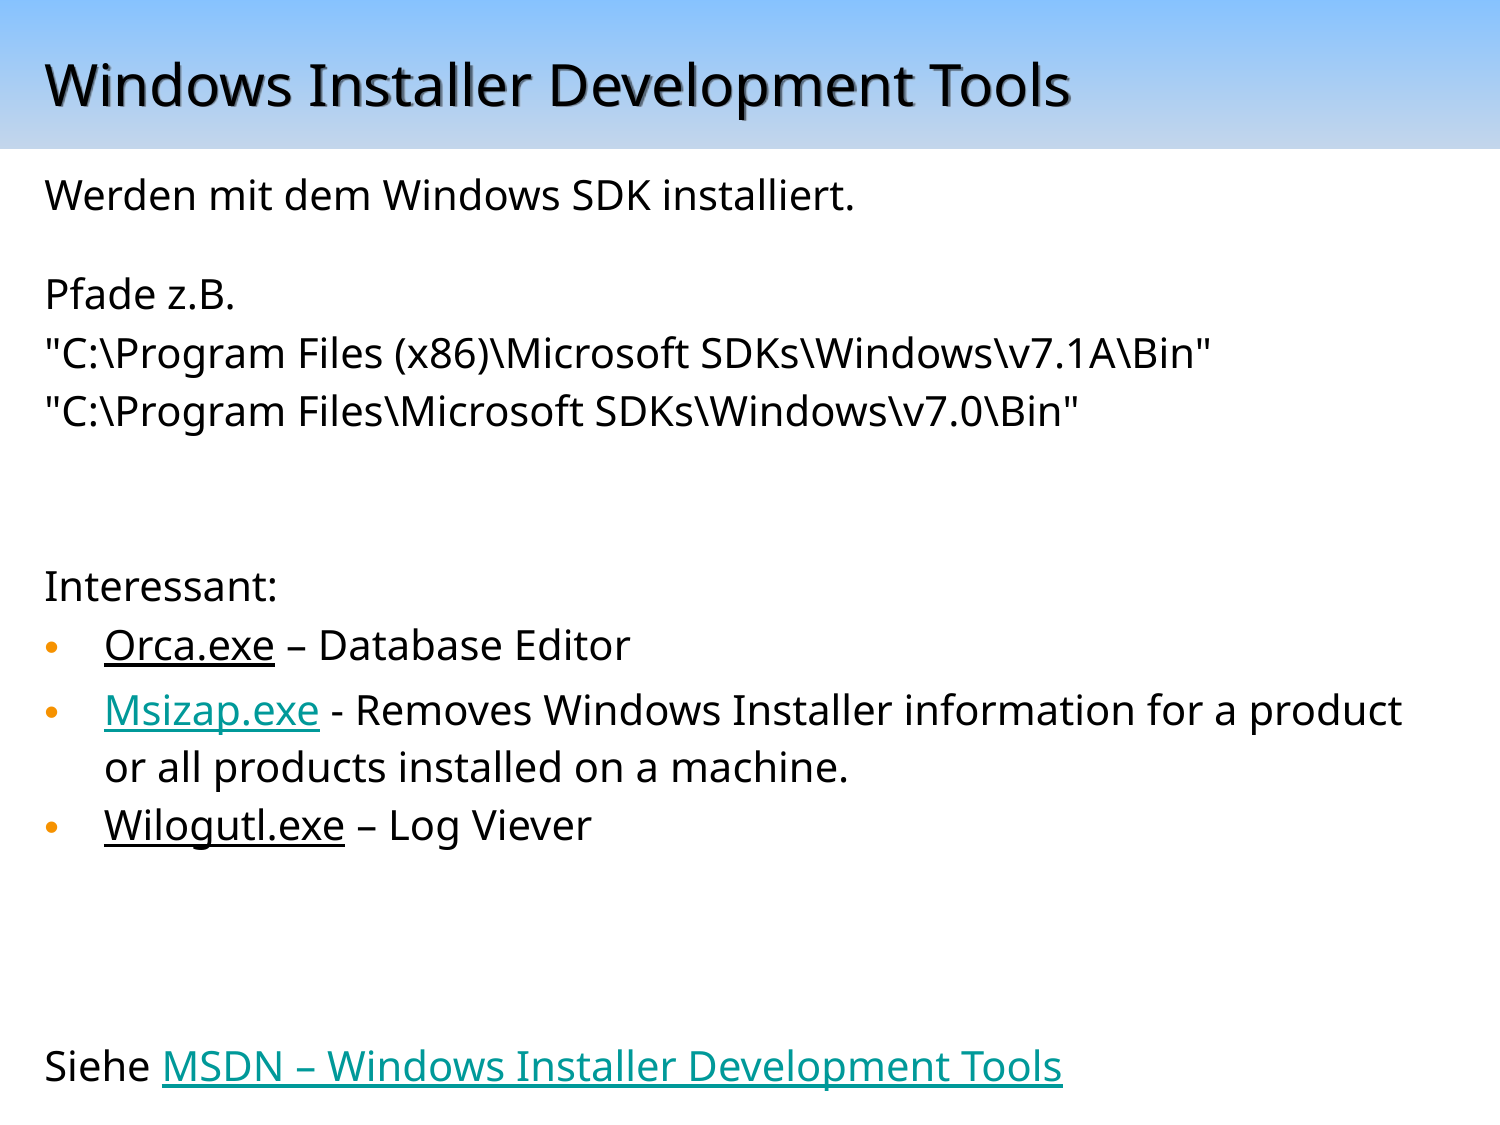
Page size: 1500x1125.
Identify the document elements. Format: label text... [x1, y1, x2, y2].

title Windows Installer Development Tools [29, 29, 1471, 138]
list Werden mit dem Windows SDK installiert. Pfade z.B. "C:\Program Files (x86)\Microsoft SDKs\Windows\v7.1A\Bin" "C:\Program Files\Microsoft SDKs\Windows\v7.0\Bin" Interessant: Orca.exe – Database Editor Msizap.exe - Removes Windows Installer information for a product or all products installed on a machine. Wilogutl.exe – Log Viever Siehe MSDN – Windows Installer Development Tools [29, 160, 1471, 1125]
